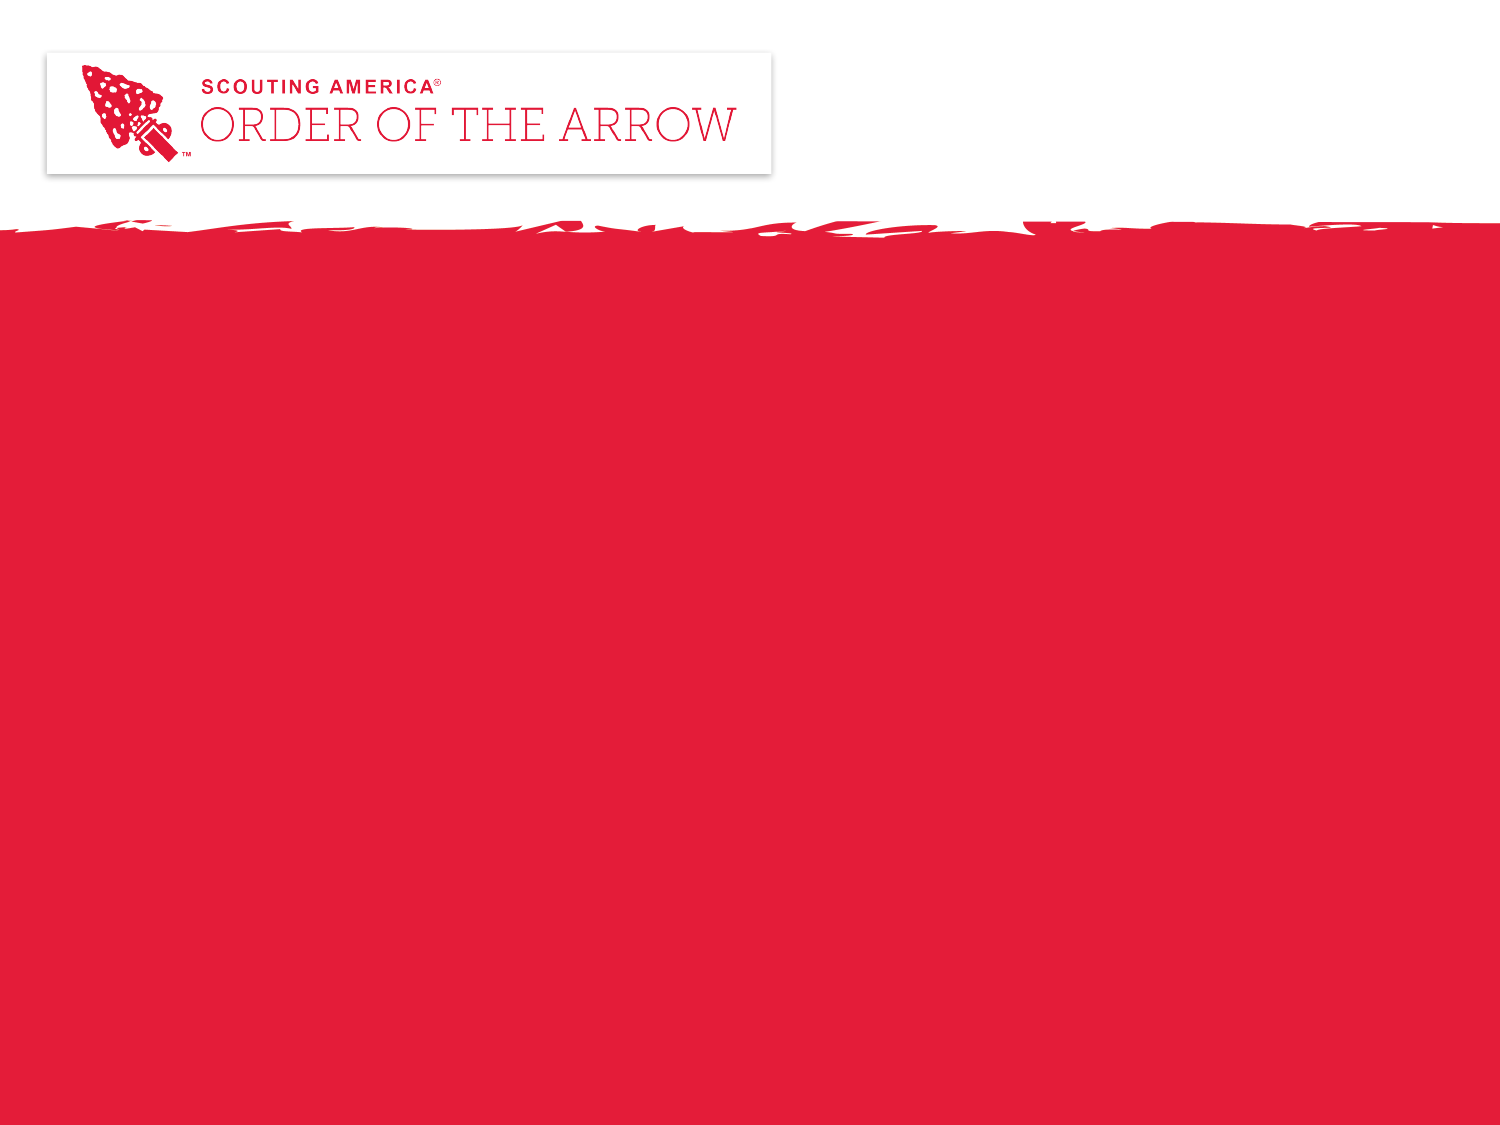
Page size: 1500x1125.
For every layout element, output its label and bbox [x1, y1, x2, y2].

text_box [46, 52, 772, 175]
picture [0, 0, 1500, 1125]
